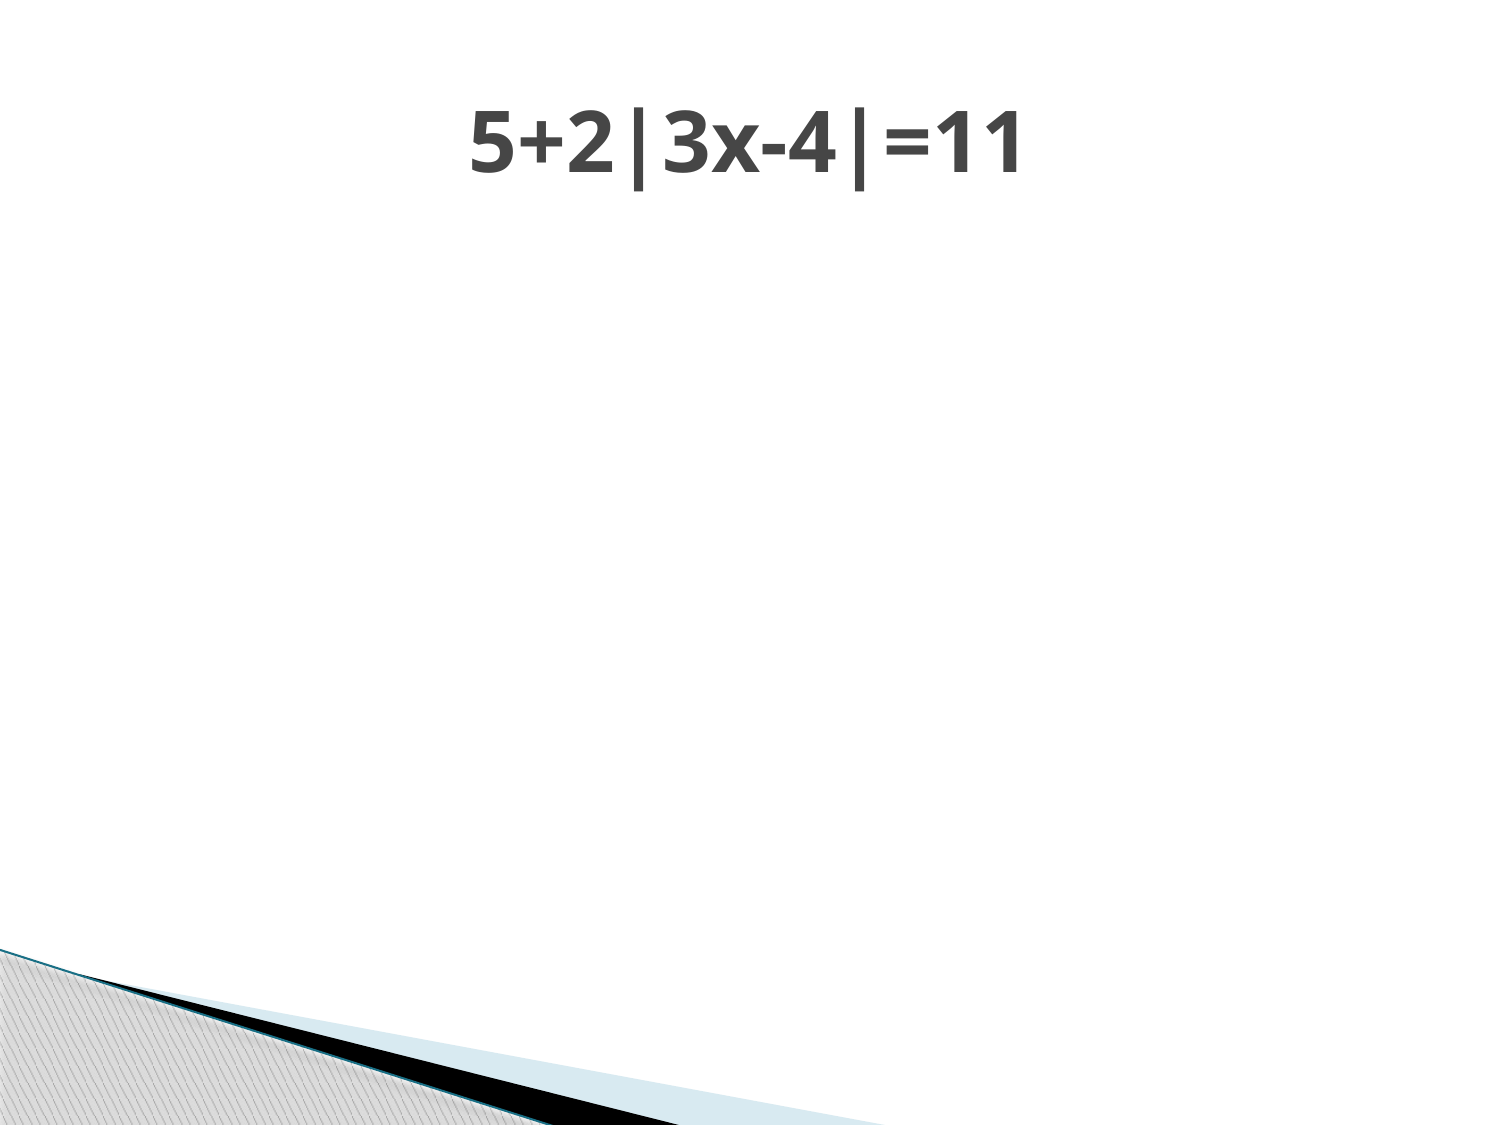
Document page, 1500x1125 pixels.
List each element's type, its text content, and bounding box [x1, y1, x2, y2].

title 5+2|3x-4|=11 [75, 45, 1425, 233]
